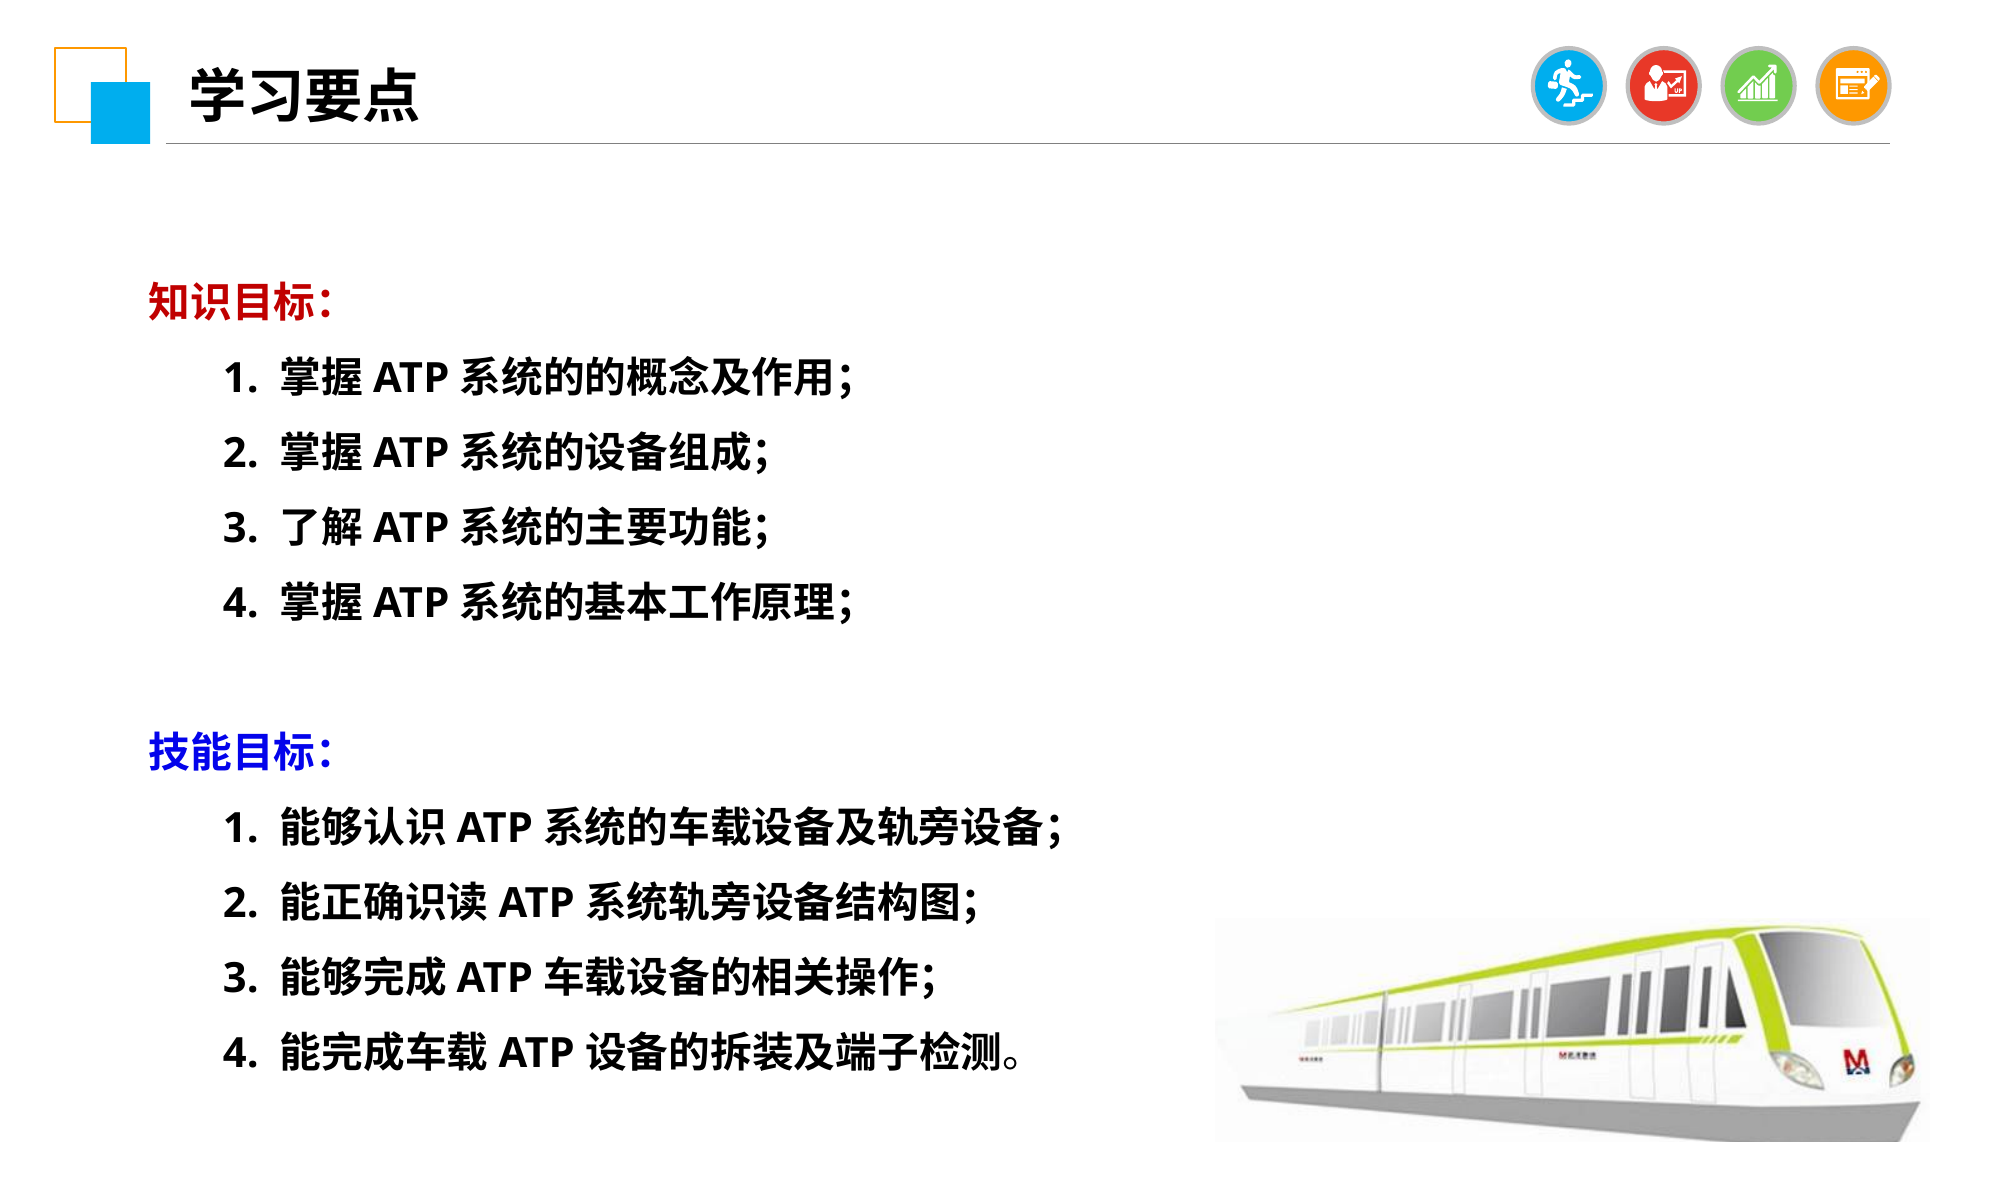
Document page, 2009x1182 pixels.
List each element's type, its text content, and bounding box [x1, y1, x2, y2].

text_box 学习要点 [173, 51, 437, 137]
picture [1214, 918, 1931, 1142]
text_box 知识目标： 1. 掌握ATP系统的的概念及作用； 2. 掌握ATP系统的设备组成； 3. 了解ATP系统的主要功能； 4. 掌握ATP系统的基本工作原理； 技能目标： 1. 能够认识ATP系统的车载设备及轨旁设备； 2. 能正确识读ATP系统轨旁设备结构图； 3. 能够完成ATP车载设备的相关操作； 4. 能完成车载ATP设备的拆装及端子检测。 [89, 243, 1918, 1084]
